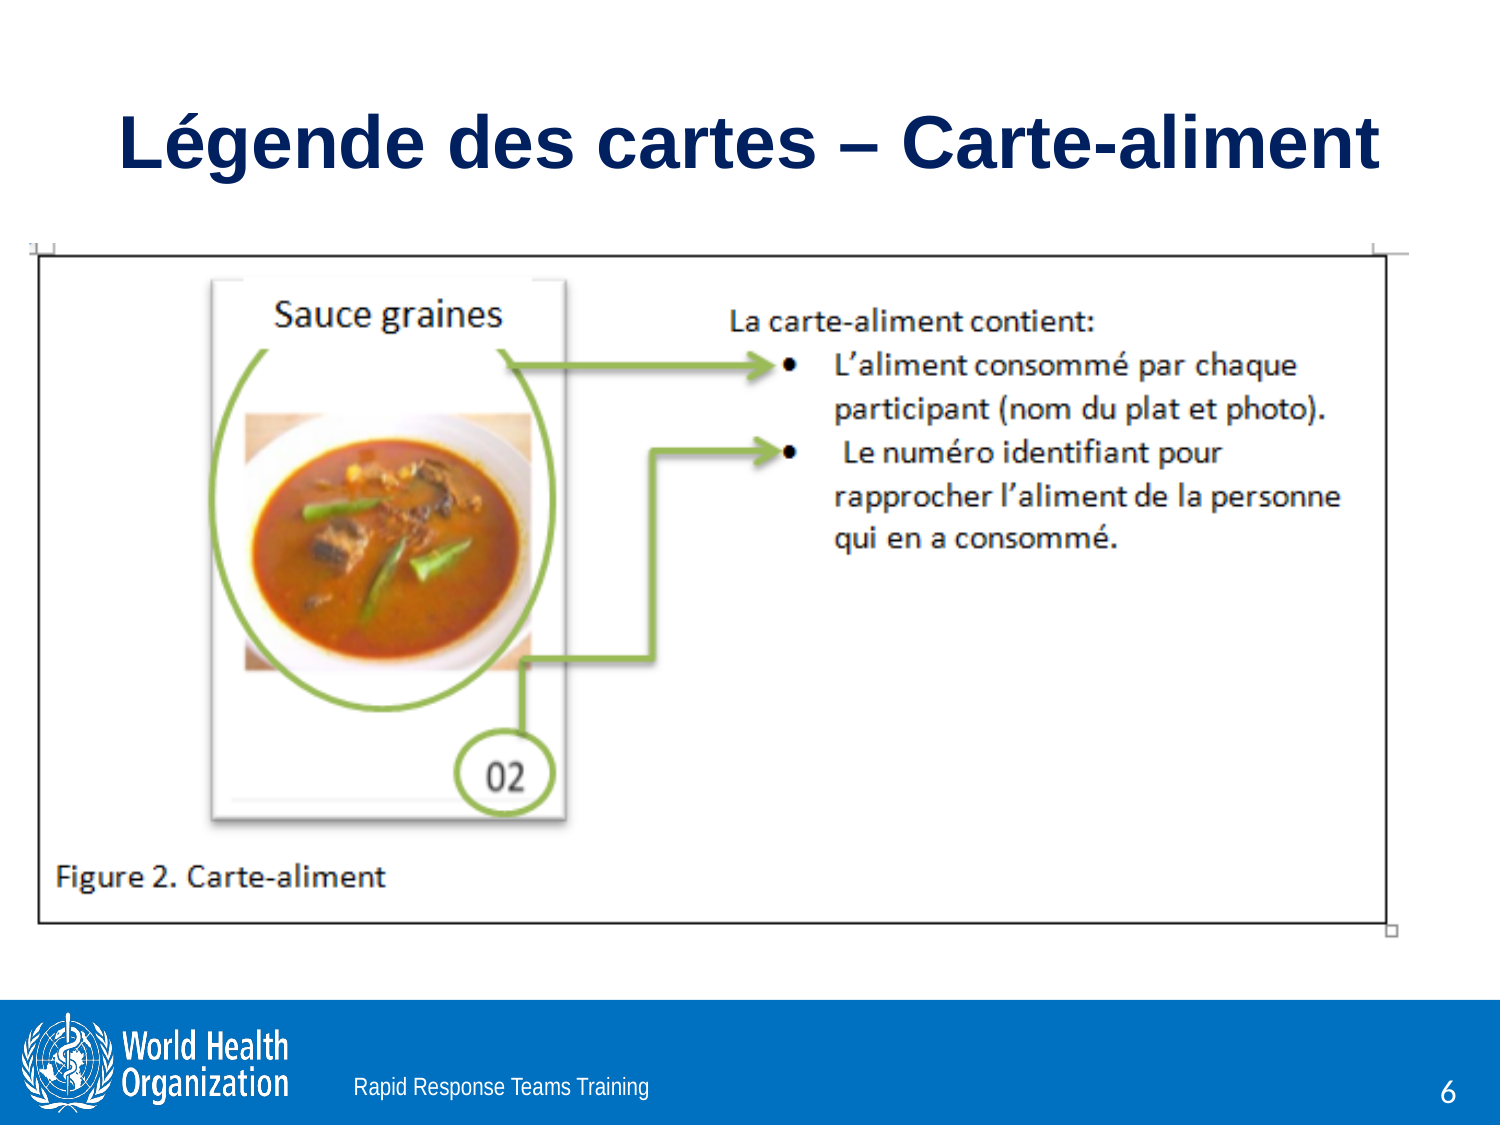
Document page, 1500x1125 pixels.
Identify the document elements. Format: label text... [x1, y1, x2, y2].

picture [29, 242, 1410, 946]
title Légende des cartes – Carte-aliment [0, 45, 1500, 233]
picture [21, 1012, 288, 1113]
